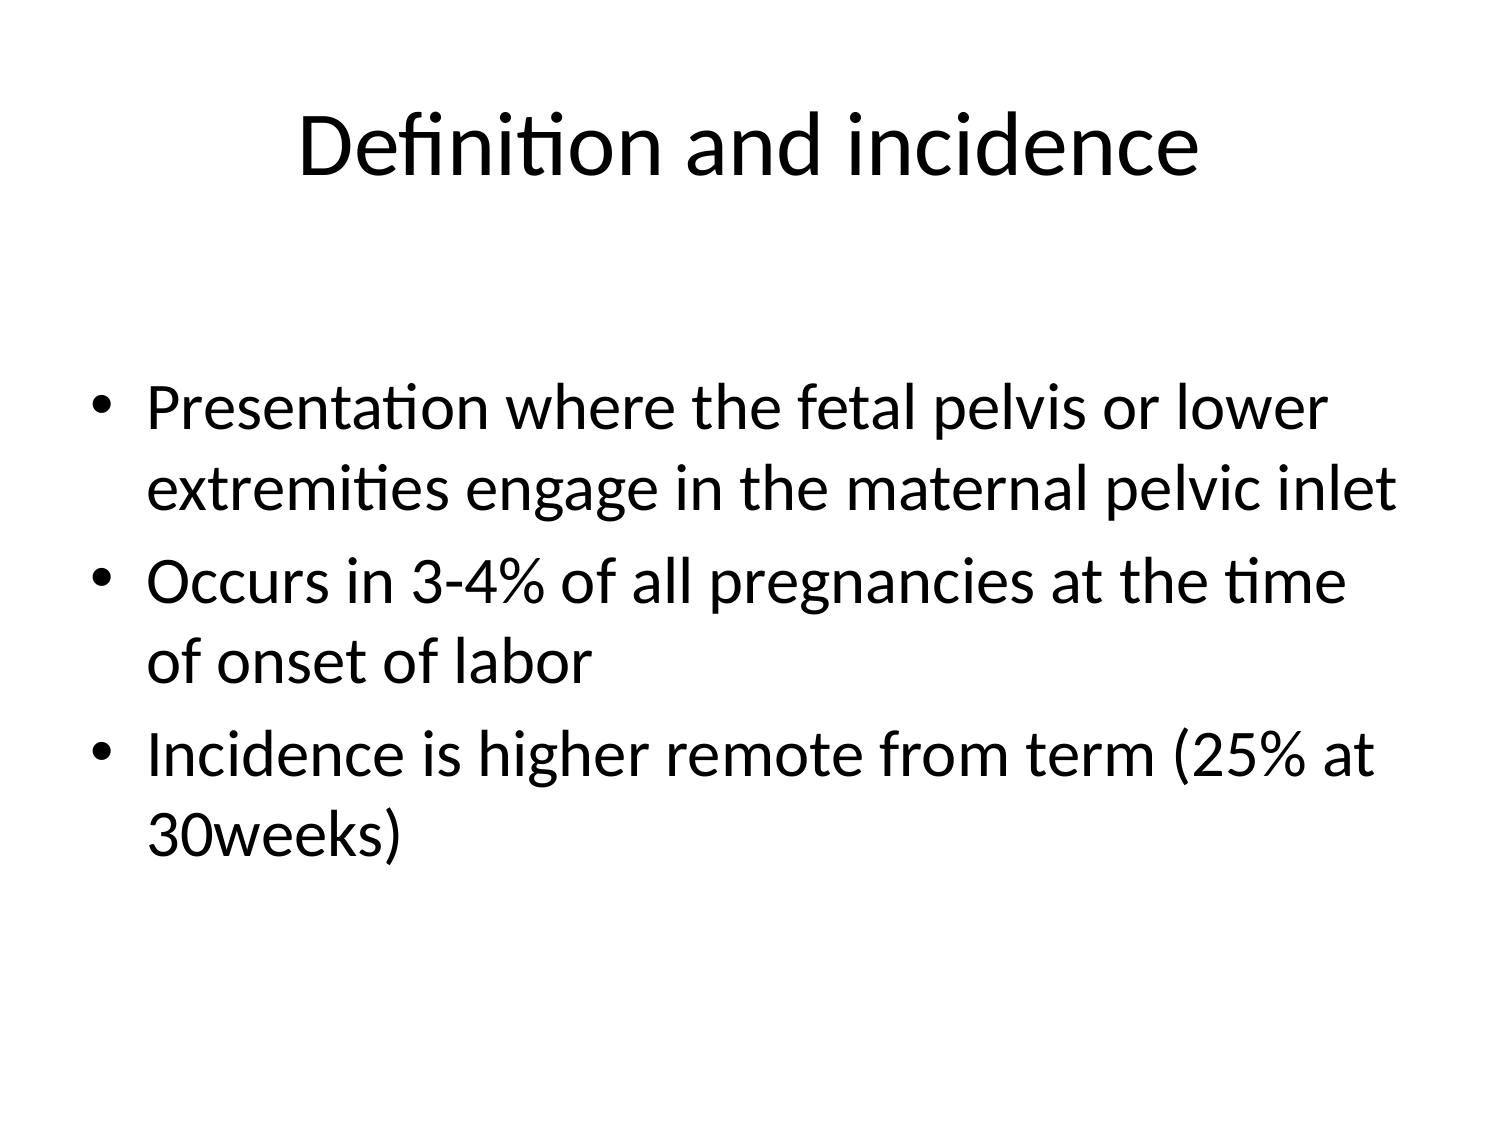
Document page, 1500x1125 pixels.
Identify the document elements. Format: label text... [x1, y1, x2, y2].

title Definition and incidence [75, 45, 1425, 233]
list Presentation where the fetal pelvis or lower extremities engage in the maternal pelvic inlet Occurs in 3-4% of all pregnancies at the time of onset of labor Incidence is higher remote from term (25% at 30weeks) [75, 262, 1425, 1005]
